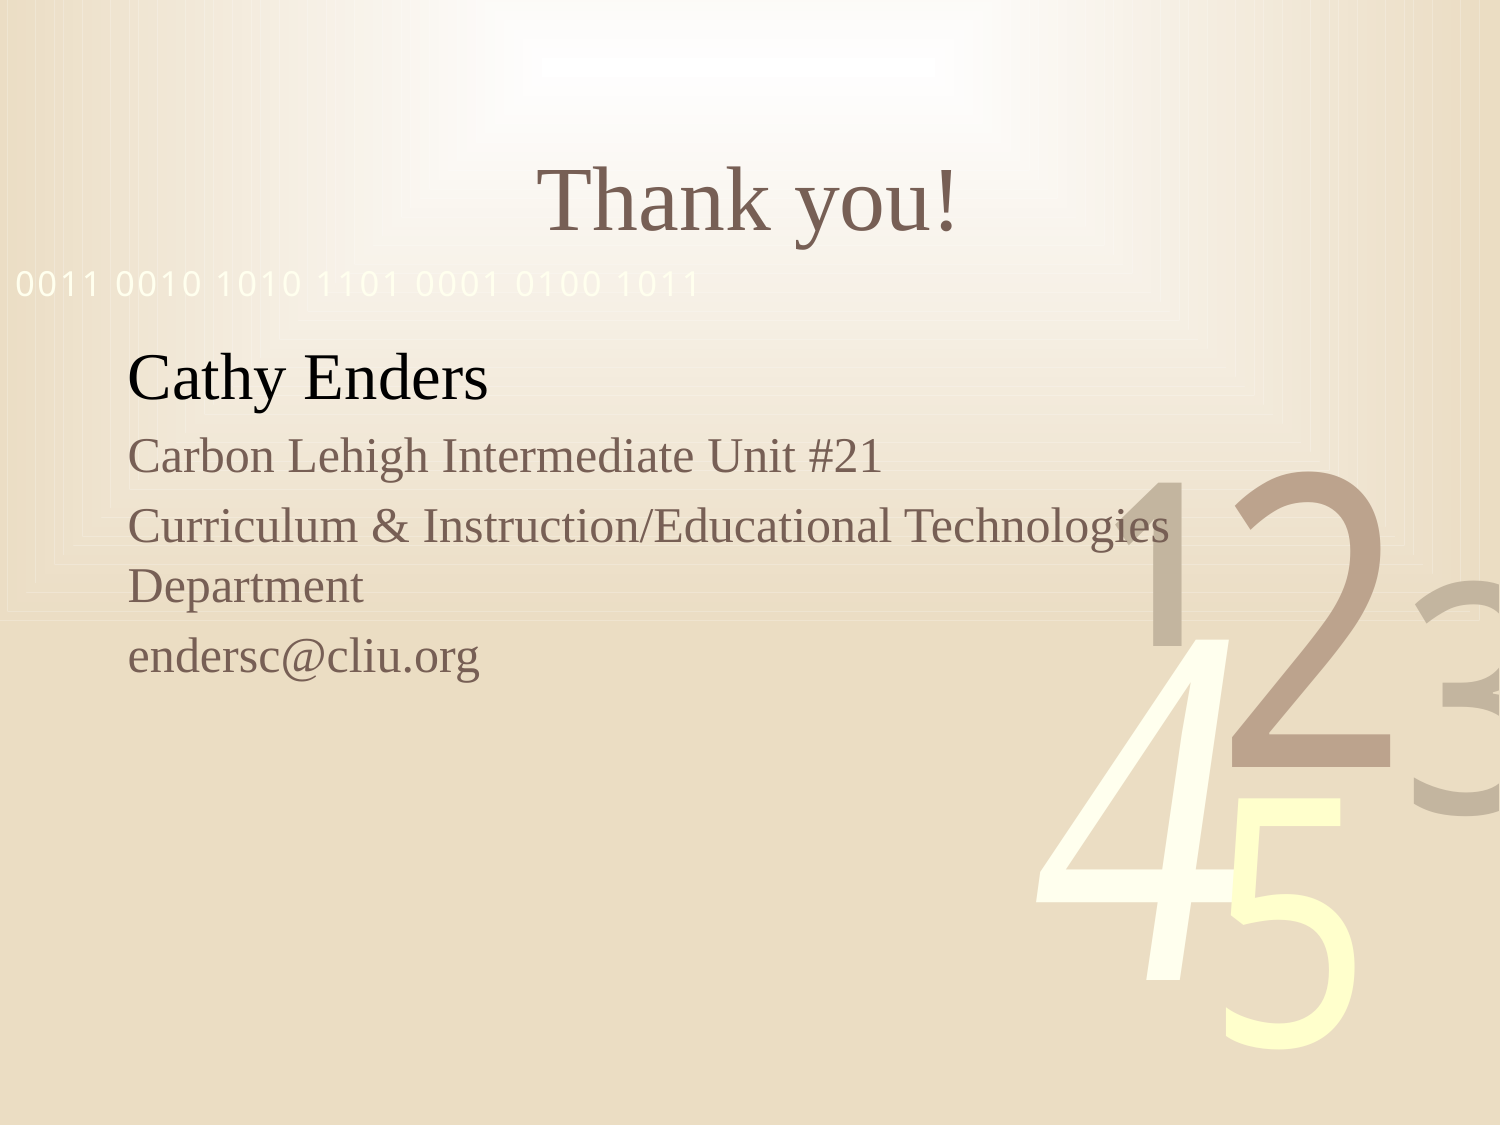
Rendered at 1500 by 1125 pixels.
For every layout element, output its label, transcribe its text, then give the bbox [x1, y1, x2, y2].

title Thank you! [112, 99, 1388, 288]
list Cathy Enders Carbon Lehigh Intermediate Unit #21 Curriculum & Instruction/Educational Technologies Department endersc@cliu.org [112, 324, 1388, 1001]
